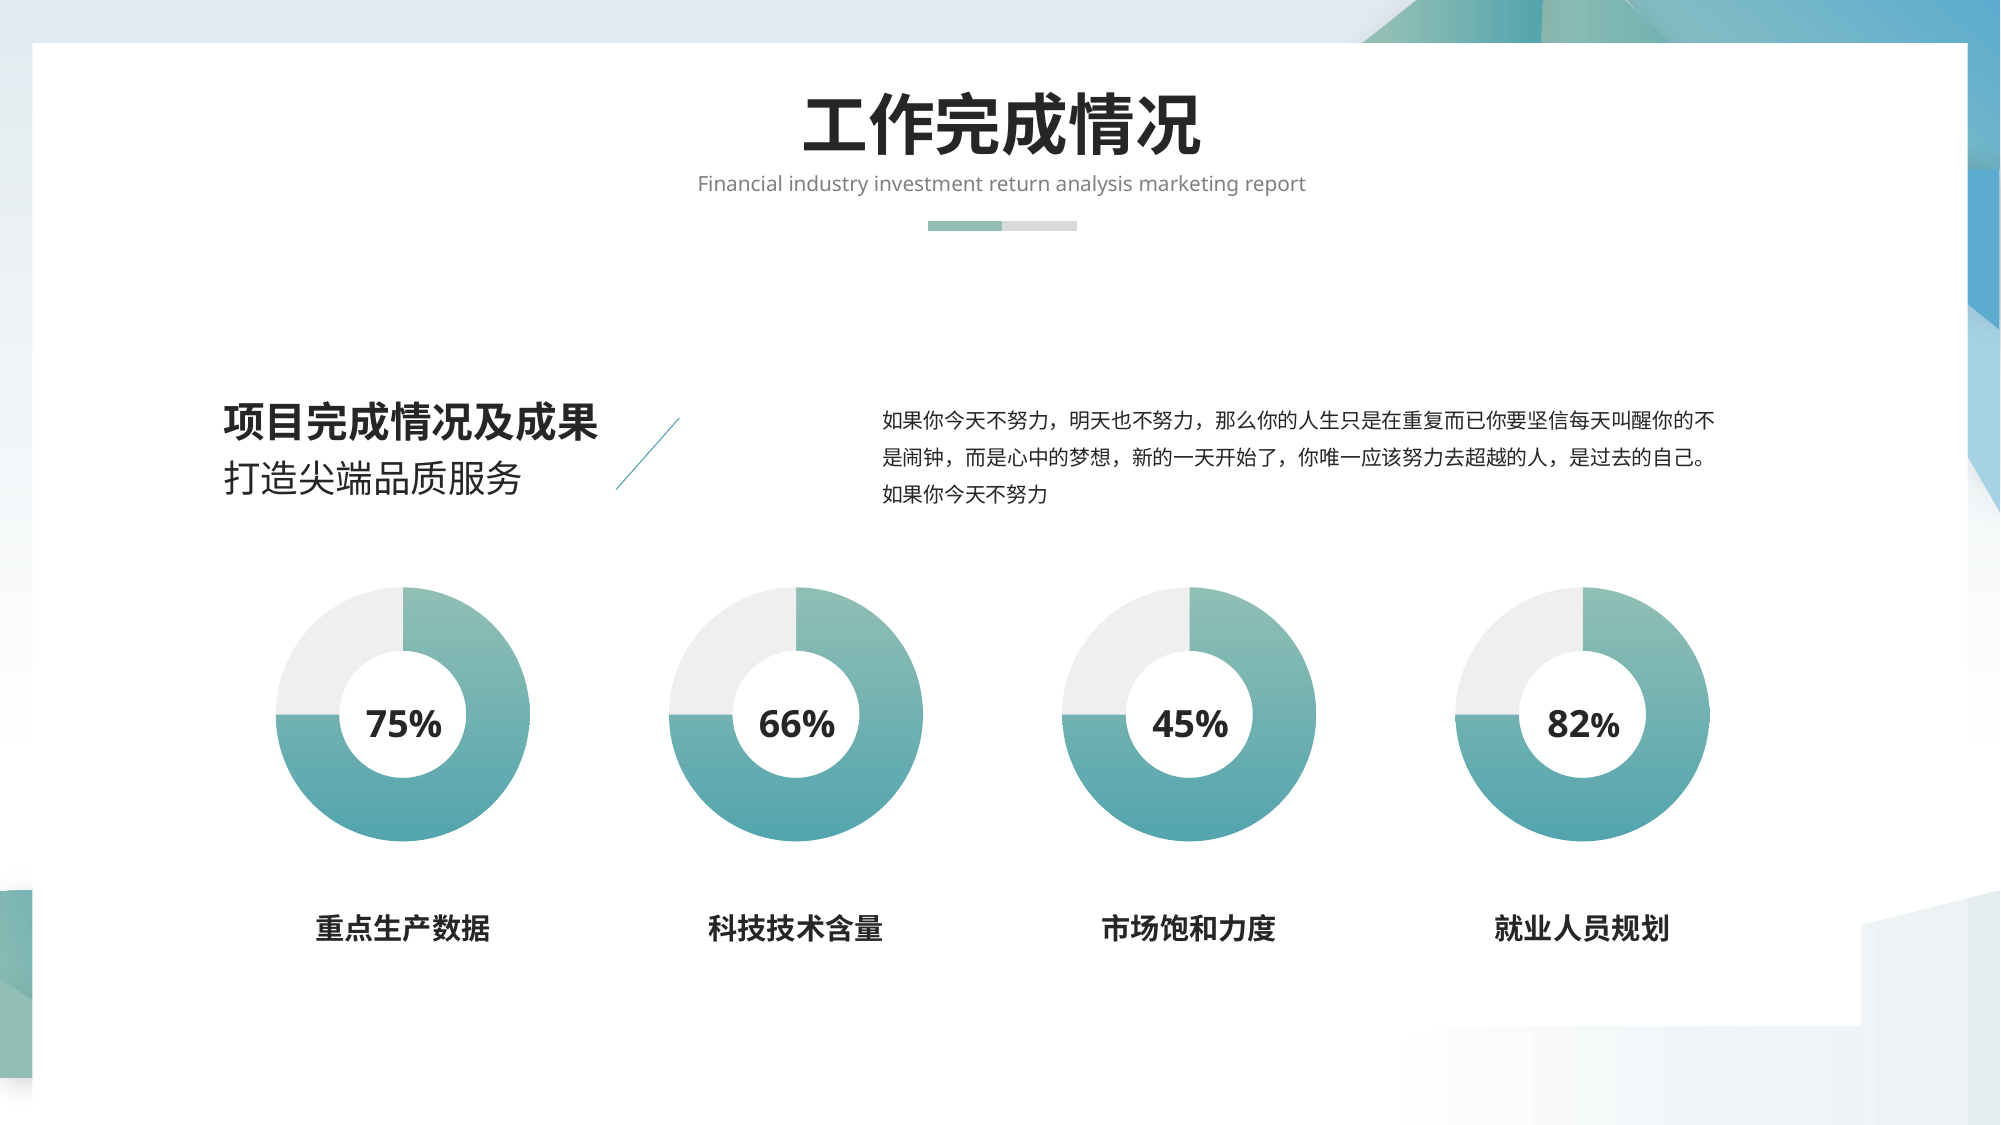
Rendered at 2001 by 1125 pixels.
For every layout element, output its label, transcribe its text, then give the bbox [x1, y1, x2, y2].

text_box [1450, 577, 1715, 949]
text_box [544, 75, 1459, 205]
text_box [144, 525, 1862, 1027]
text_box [1056, 577, 1322, 949]
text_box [663, 577, 929, 949]
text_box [270, 577, 536, 949]
text_box 项目完成情况及成果 [208, 388, 664, 447]
text_box 打造尖端品质服务 [208, 447, 664, 508]
text_box 如果你今天不努力，明天也不努力，那么你的人生只是在重复而已你要坚信每天叫醒你的不是闹钟，而是心中的梦想，新的一天开始了，你唯一应该努力去超越的人，是过去的自己。如果你今天不努力 [867, 387, 1730, 515]
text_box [616, 418, 680, 490]
